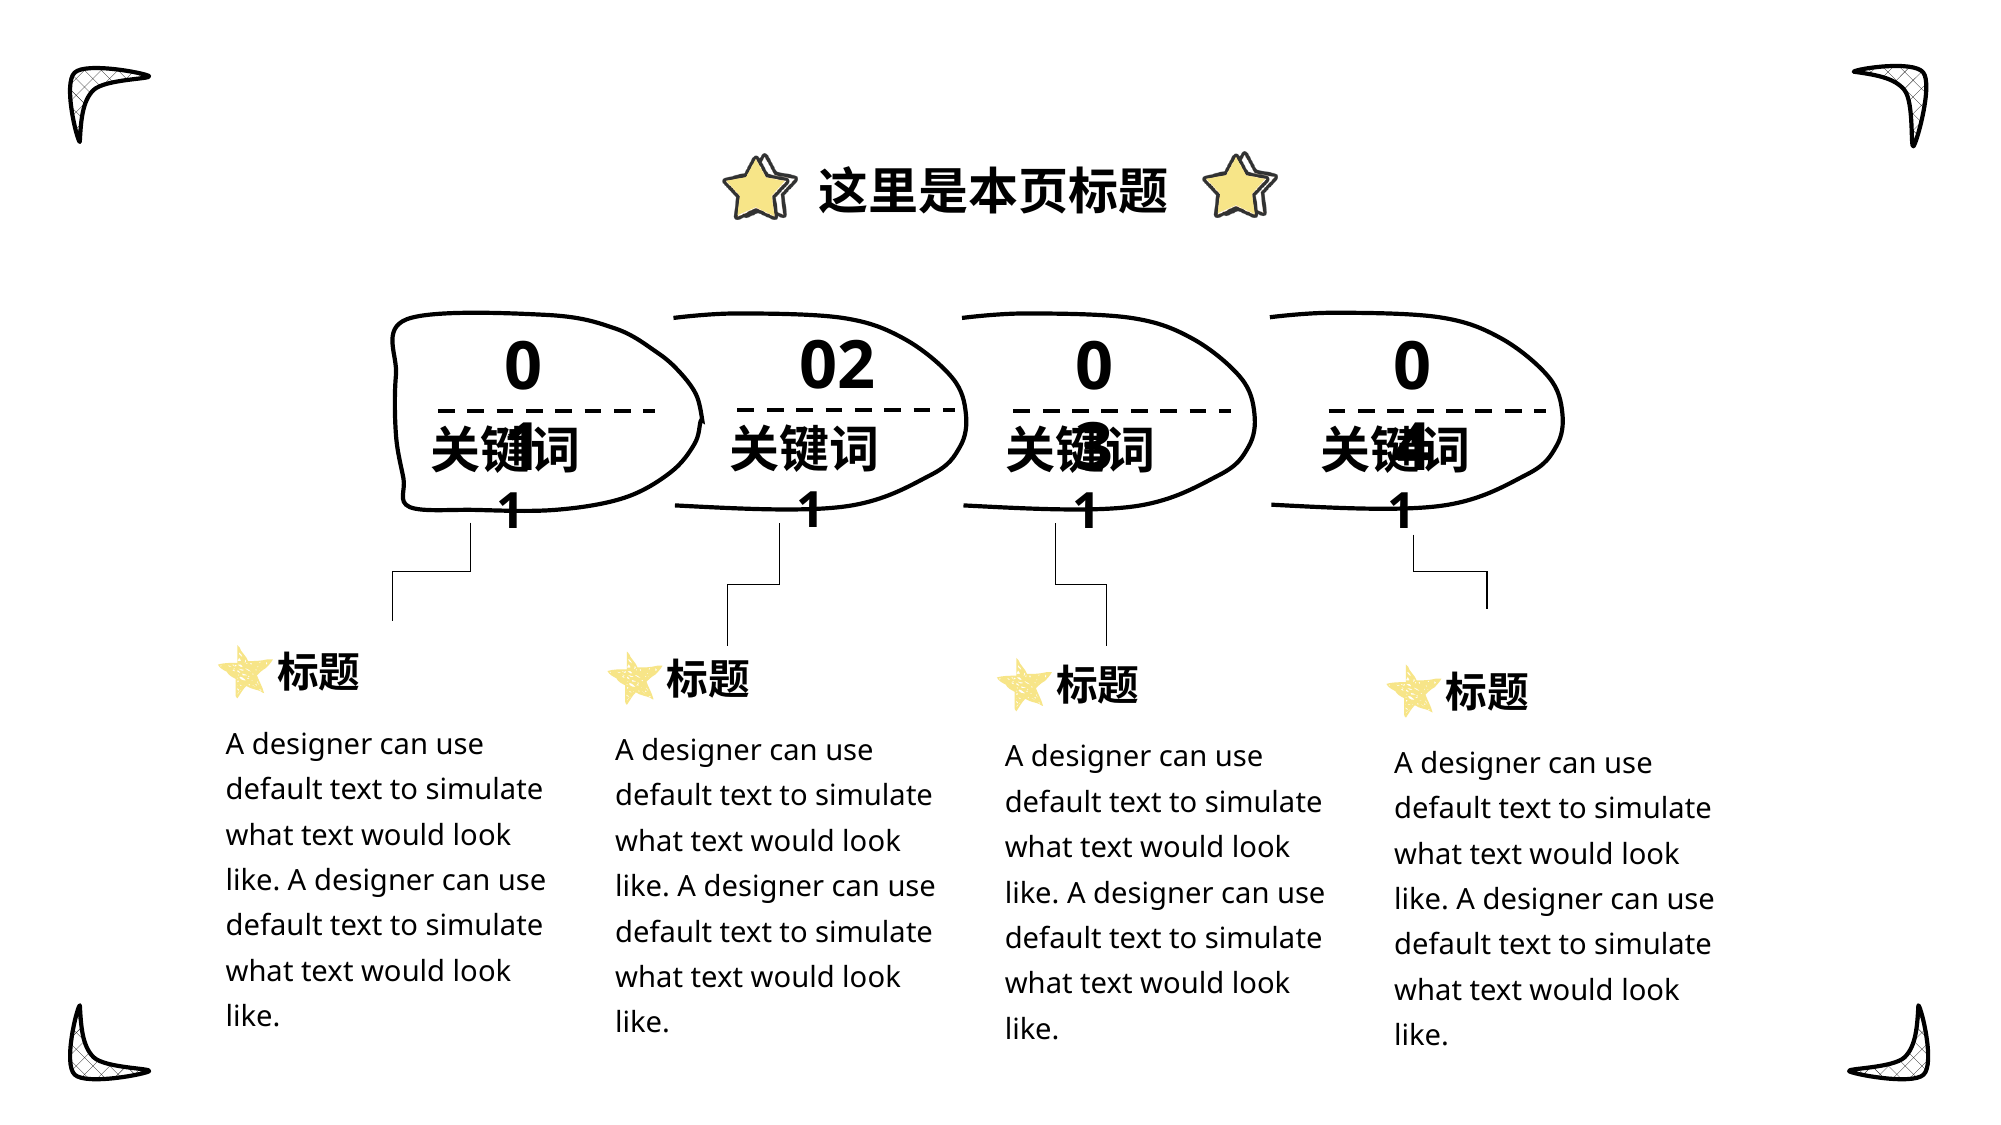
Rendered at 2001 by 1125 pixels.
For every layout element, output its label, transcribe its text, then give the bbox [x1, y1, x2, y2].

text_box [1019, 558, 1143, 610]
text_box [1202, 151, 1278, 218]
text_box [69, 1004, 151, 1081]
text_box 04 [1368, 315, 1458, 410]
text_box A designer can use default text to simulate what text would look like. A designer can use default text to simulate what text would look like. [1379, 726, 1746, 1059]
text_box [69, 66, 151, 143]
text_box [961, 312, 1115, 508]
text_box [1848, 1004, 1930, 1081]
text_box 03 [1055, 315, 1134, 410]
text_box [391, 311, 562, 509]
text_box 02 [784, 314, 892, 409]
text_box [217, 645, 273, 699]
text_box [382, 532, 481, 612]
text_box [996, 657, 1052, 712]
text_box 标题 [1041, 651, 1216, 717]
text_box [607, 651, 663, 705]
text_box [1269, 311, 1430, 508]
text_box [691, 558, 815, 610]
text_box 关键词1 [410, 410, 612, 546]
text_box [892, 331, 963, 486]
text_box [1852, 64, 1928, 148]
text_box A designer can use default text to simulate what text would look like. A designer can use default text to simulate what text would look like. [989, 719, 1357, 1053]
text_box 关键词1 [985, 410, 1188, 546]
text_box 标题 [1430, 658, 1605, 723]
text_box 关键词1 [709, 410, 912, 545]
text_box 这里是本页标题 [801, 151, 1186, 227]
text_box A designer can use default text to simulate what text would look like. A designer can use default text to simulate what text would look like. [600, 713, 967, 1047]
text_box [1386, 664, 1442, 718]
text_box 标题 [651, 645, 826, 710]
text_box 01 [484, 315, 563, 410]
text_box [563, 315, 674, 503]
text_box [1412, 534, 1488, 609]
text_box A designer can use default text to simulate what text would look like. A designer can use default text to simulate what text would look like. [210, 707, 578, 1040]
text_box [722, 153, 798, 220]
text_box [1134, 317, 1256, 492]
text_box [673, 312, 812, 509]
text_box 标题 [262, 638, 437, 704]
text_box 关键词1 [1301, 410, 1503, 546]
text_box [1458, 319, 1564, 488]
